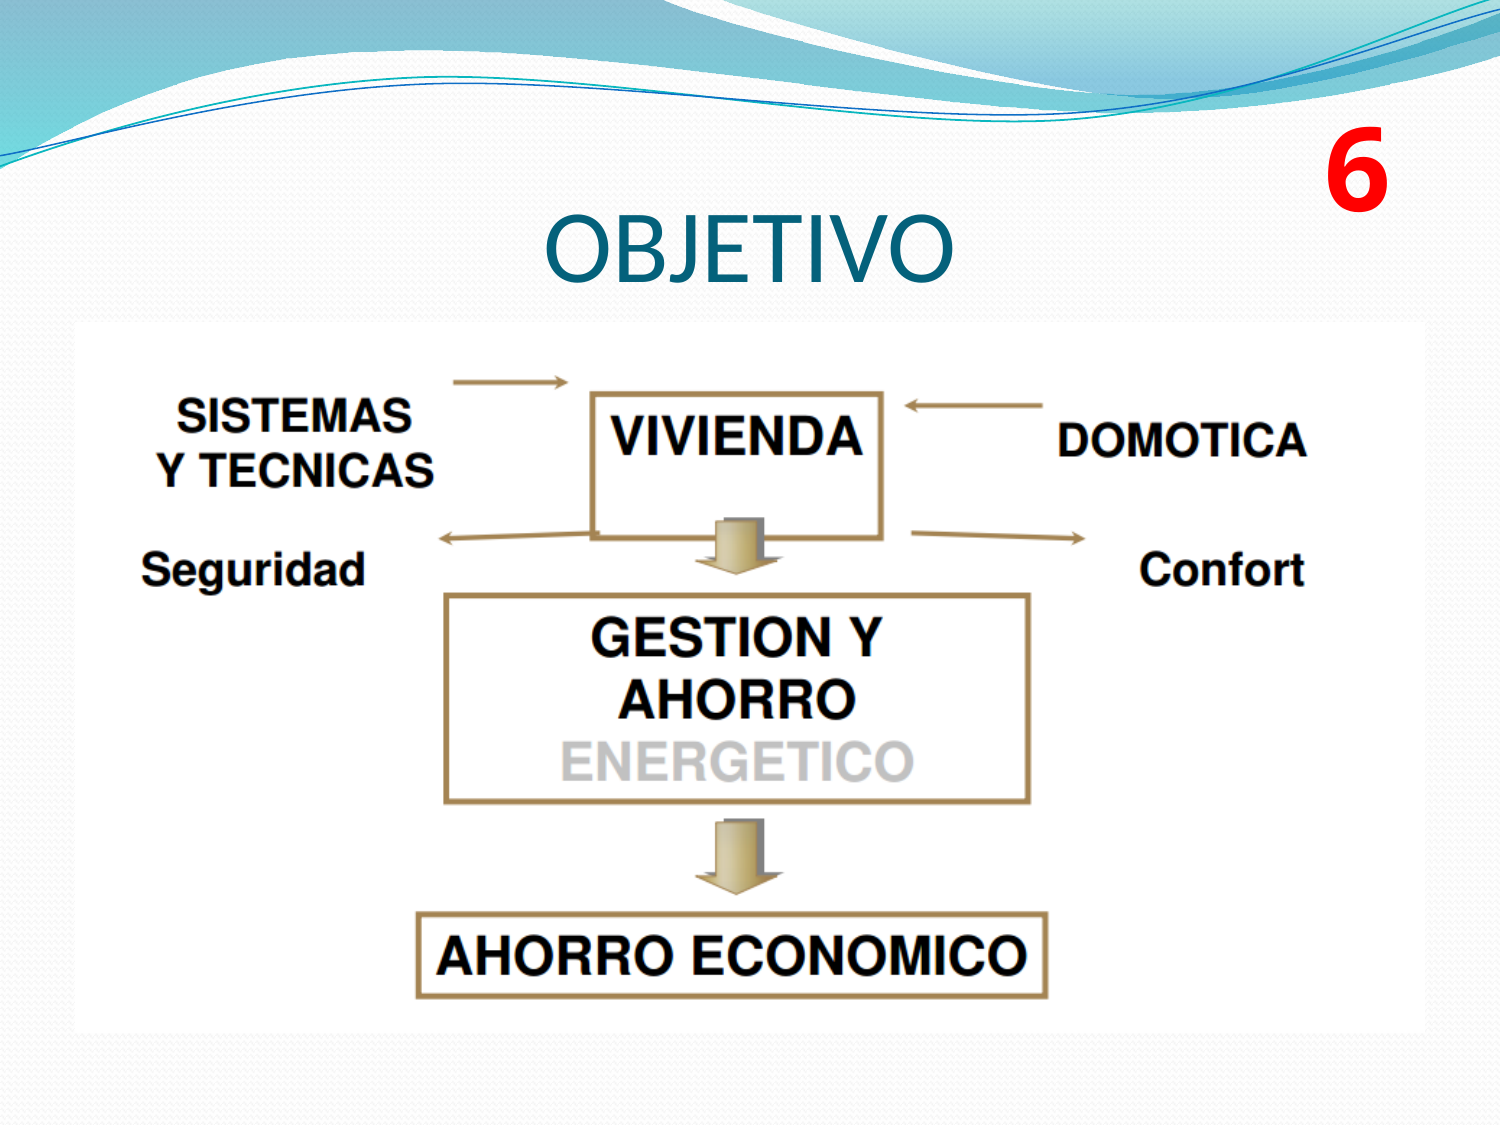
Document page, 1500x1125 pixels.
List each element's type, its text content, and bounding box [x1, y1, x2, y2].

text_box 6 [1218, 0, 1500, 235]
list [74, 322, 1426, 1033]
title OBJETIVO [75, 115, 1425, 303]
